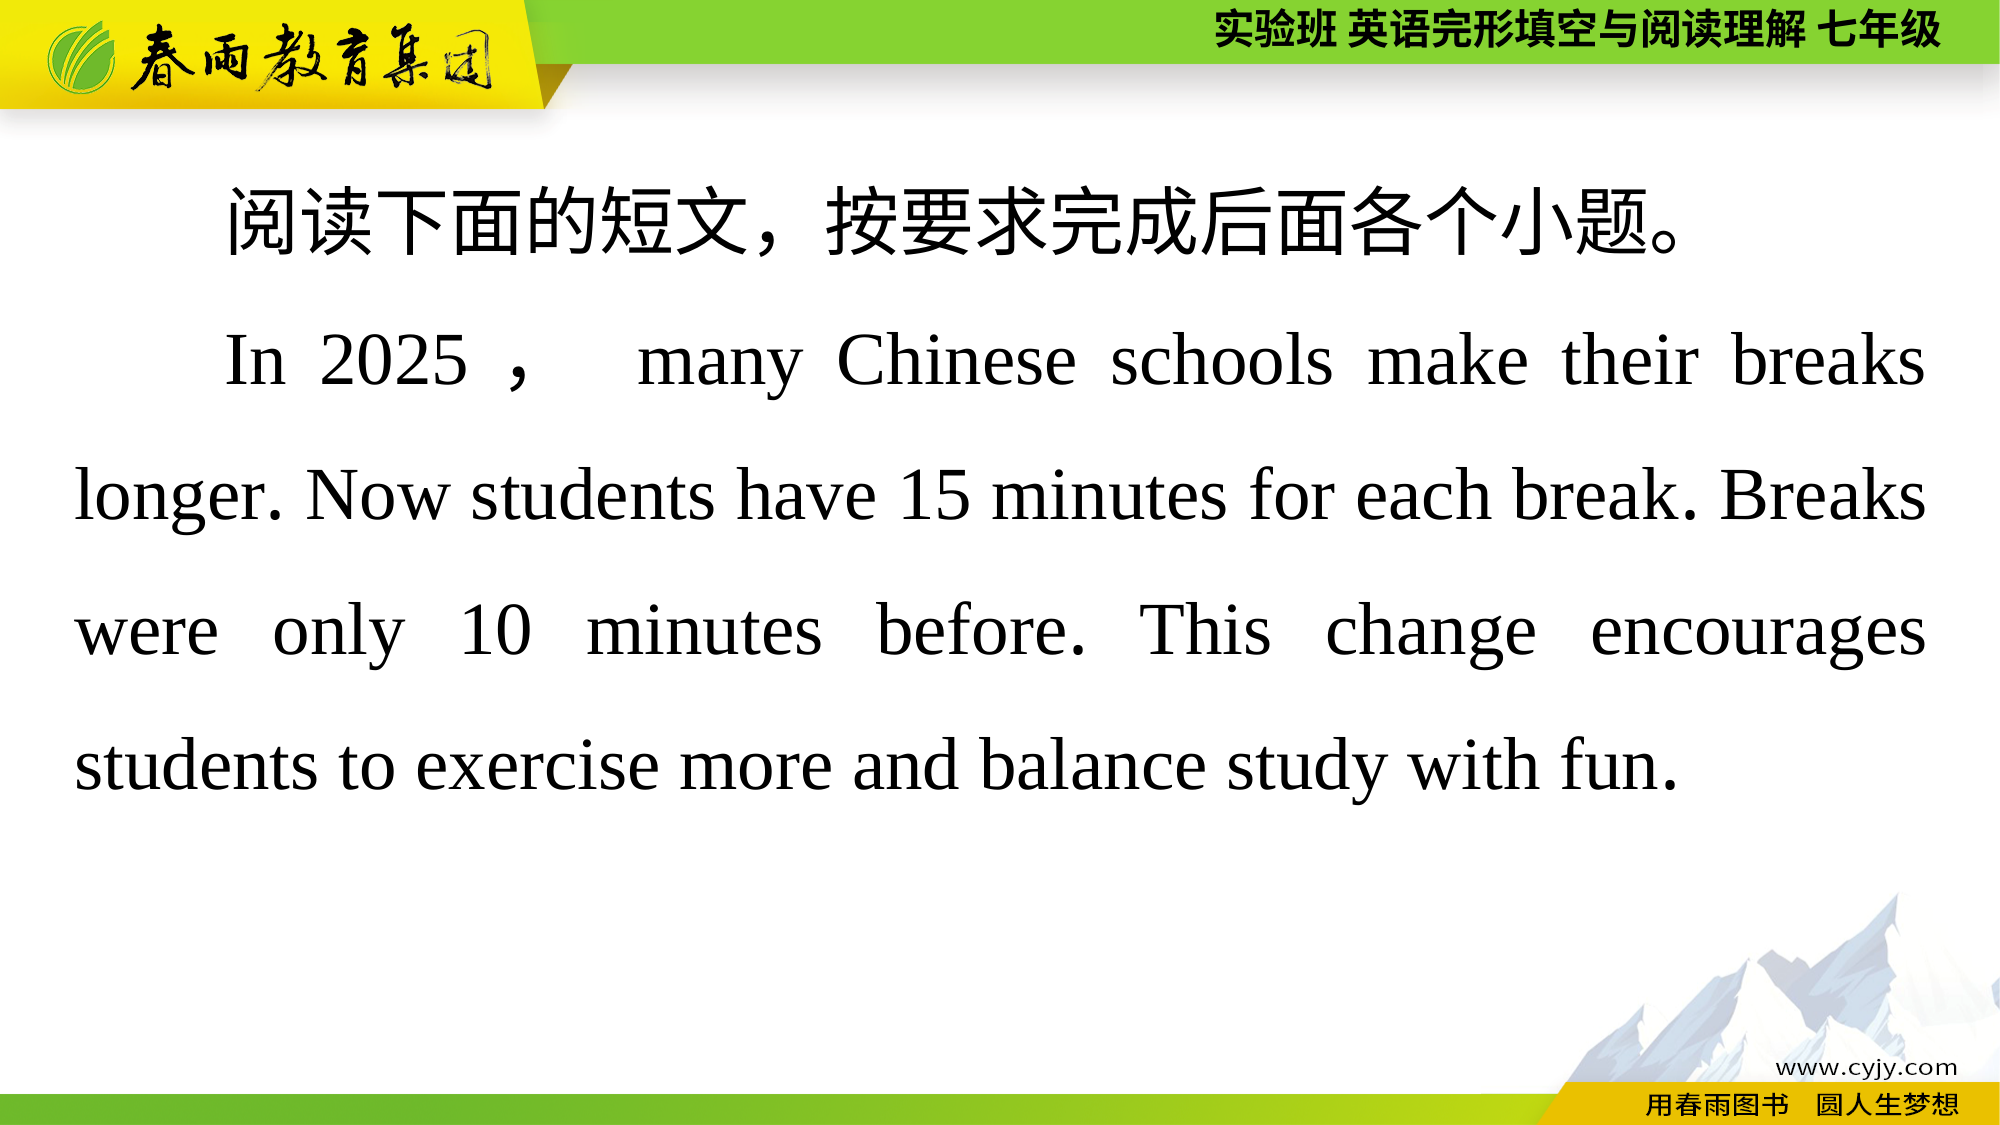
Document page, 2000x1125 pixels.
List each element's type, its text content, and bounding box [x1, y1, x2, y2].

picture [0, 0, 2000, 1125]
list 阅读下面的短文，按要求完成后面各个小题。 In 2025， many Chinese schools make their breaks longer. Now students have 15 minutes for each break. Breaks were only 10 minutes before. This change encourages students to exercise more and balance study with fun. [59, 122, 1944, 939]
